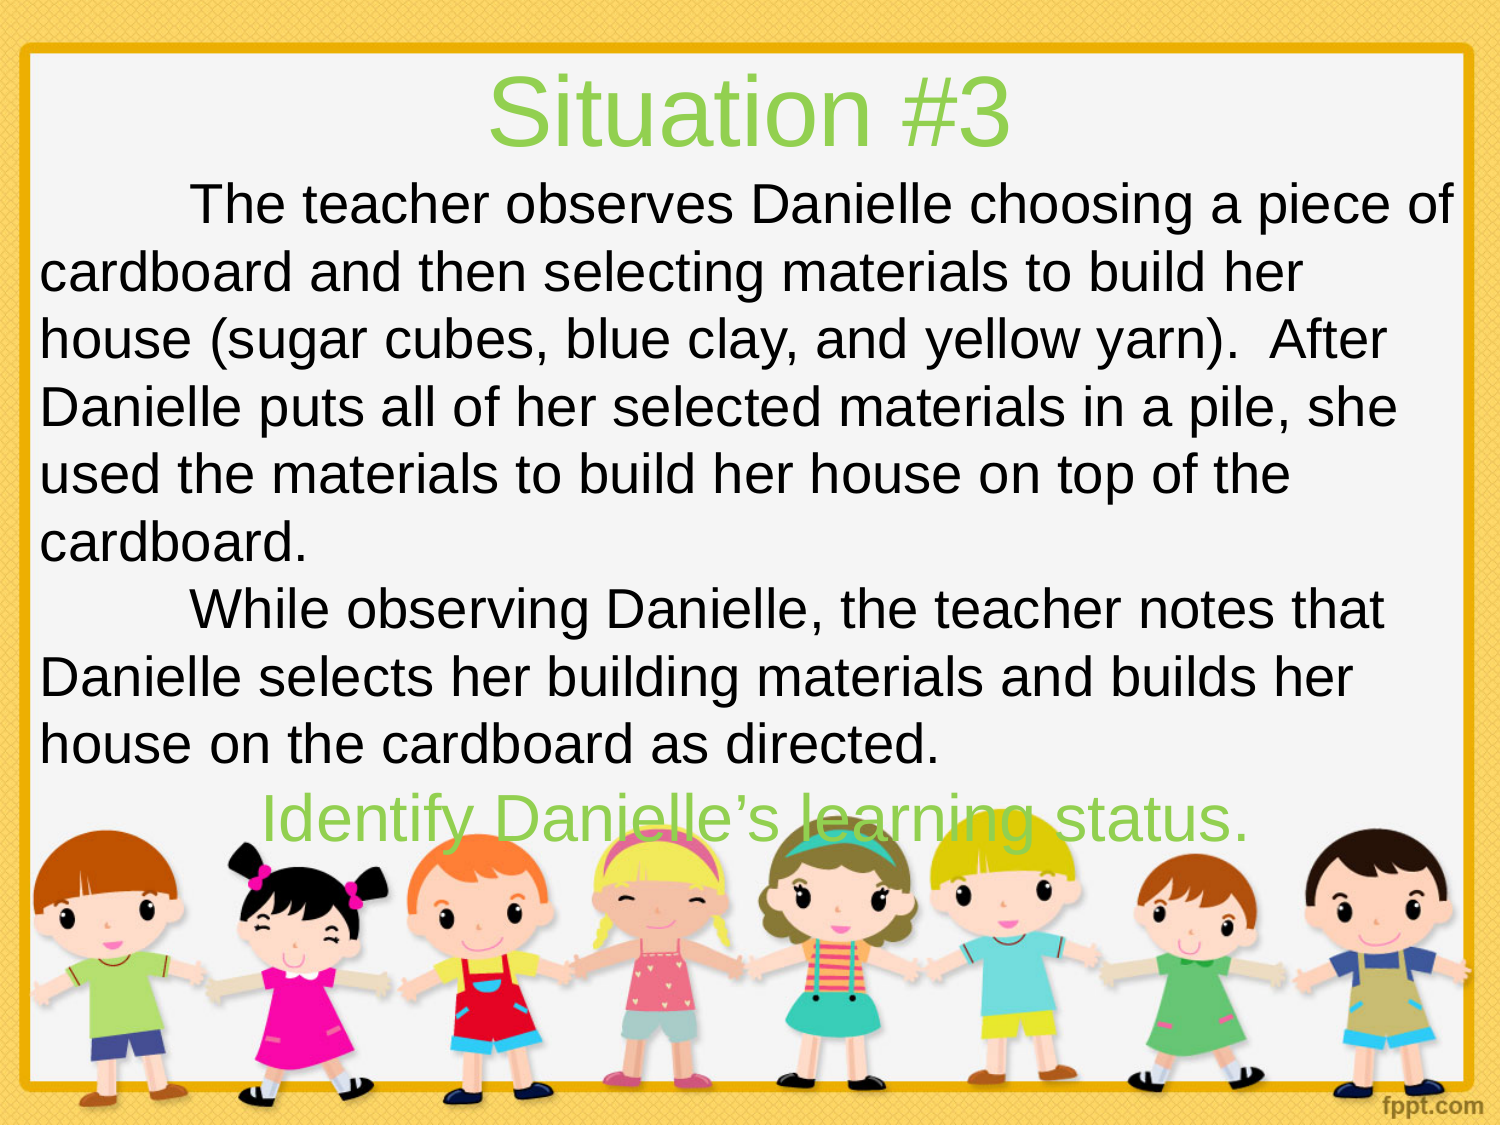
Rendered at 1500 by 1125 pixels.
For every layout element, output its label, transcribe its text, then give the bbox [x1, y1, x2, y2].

title Situation #3 [75, 12, 1425, 157]
list The teacher observes Danielle choosing a piece of cardboard and then selecting materials to build her house (sugar cubes, blue clay, and yellow yarn). After Danielle puts all of her selected materials in a pile, she used the materials to build her house on top of the cardboard. While observing Danielle, the teacher notes that Danielle selects her building materials and builds her house on the cardboard as directed. Identify Danielle’s learning status. [24, 157, 1488, 975]
picture [0, 0, 1500, 1125]
